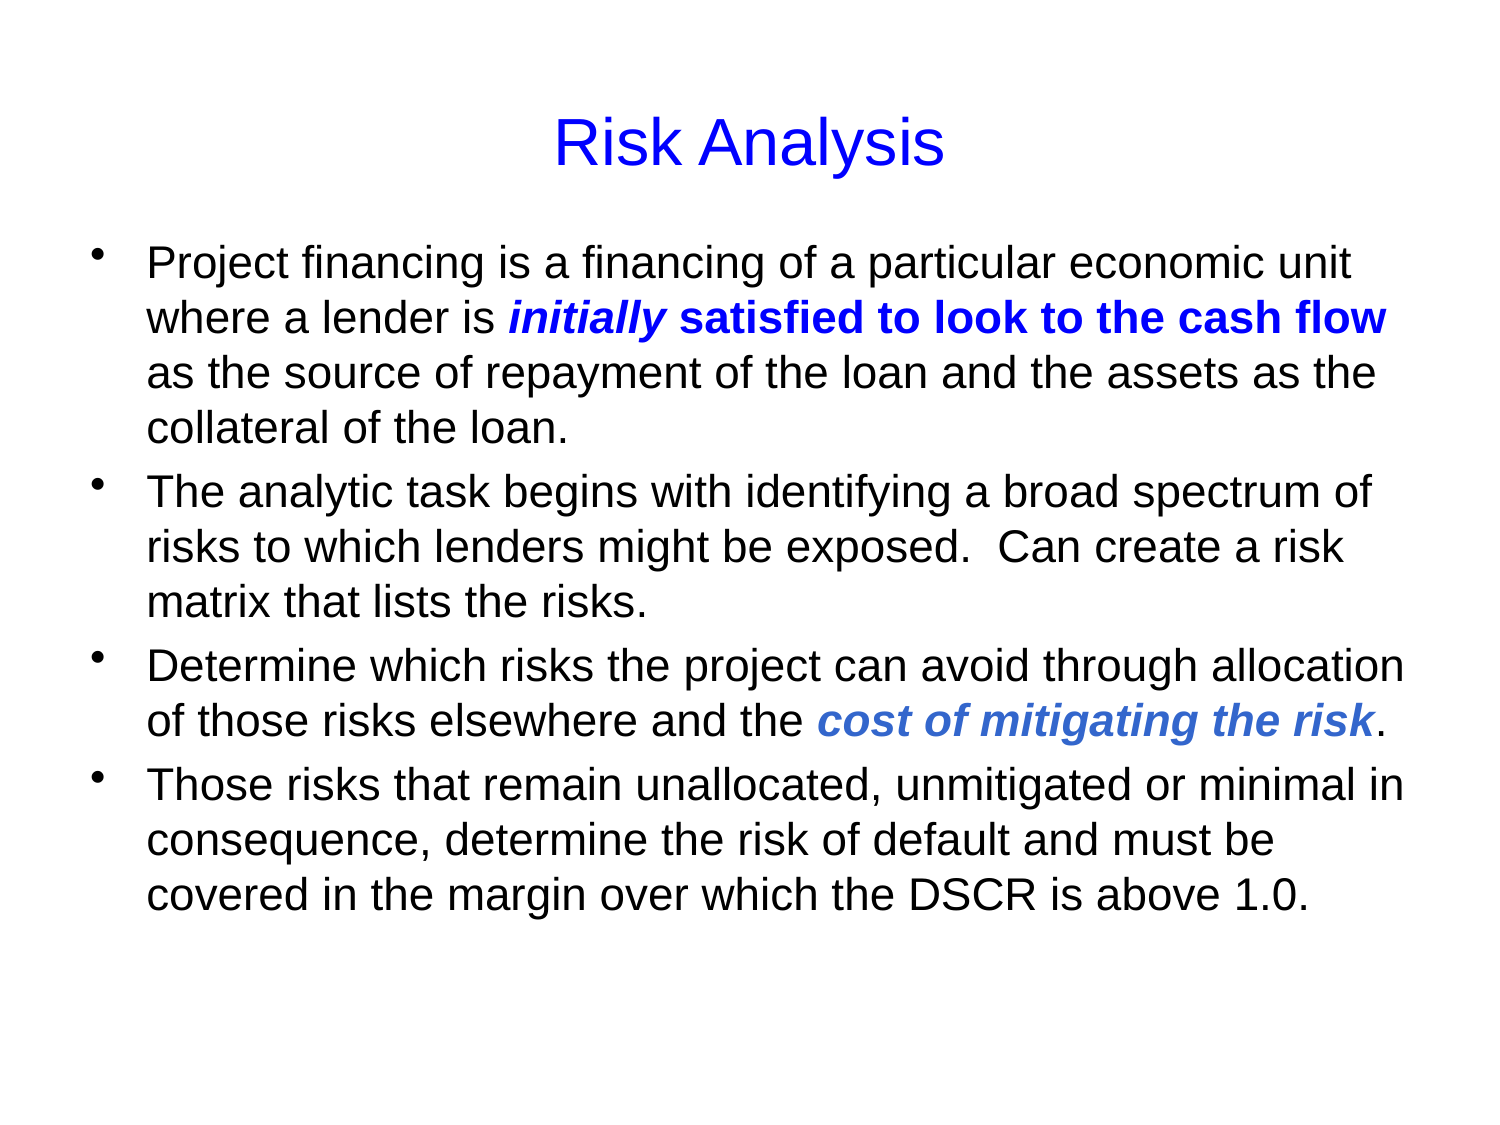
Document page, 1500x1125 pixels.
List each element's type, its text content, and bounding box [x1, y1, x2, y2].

list Project financing is a financing of a particular economic unit where a lender is initially satisfied to look to the cash flow as the source of repayment of the loan and the assets as the collateral of the loan. The analytic task begins with identifying a broad spectrum of risks to which lenders might be exposed. Can create a risk matrix that lists the risks. Determine which risks the project can avoid through allocation of those risks elsewhere and the cost of mitigating the risk. Those risks that remain unallocated, unmitigated or minimal in consequence, determine the risk of default and must be covered in the margin over which the DSCR is above 1.0. [74, 224, 1426, 1006]
title Risk Analysis [74, 44, 1426, 224]
